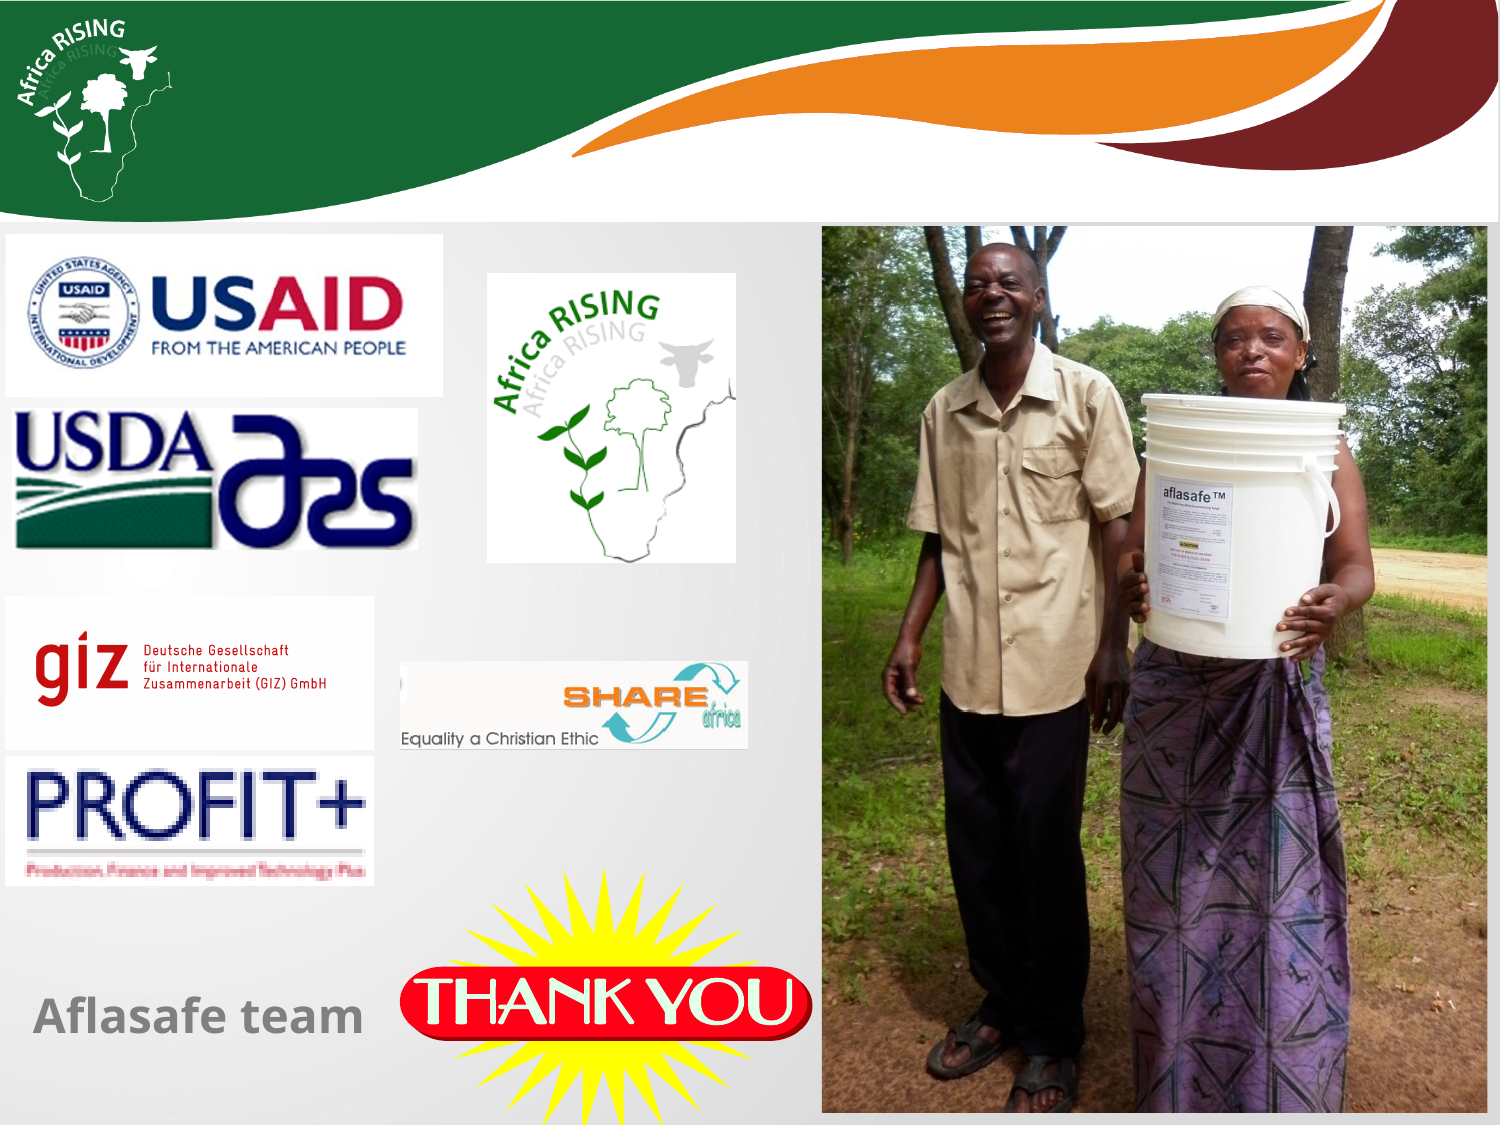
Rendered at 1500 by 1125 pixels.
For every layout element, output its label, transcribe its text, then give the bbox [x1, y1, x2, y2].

picture [821, 225, 1488, 1114]
text_box Aflasafe team [5, 950, 392, 1051]
picture [5, 596, 374, 751]
picture [11, 407, 419, 551]
picture [5, 755, 374, 887]
picture [486, 272, 737, 563]
picture [5, 233, 444, 398]
picture [0, 0, 1499, 222]
picture [399, 865, 813, 1125]
picture [399, 661, 749, 751]
